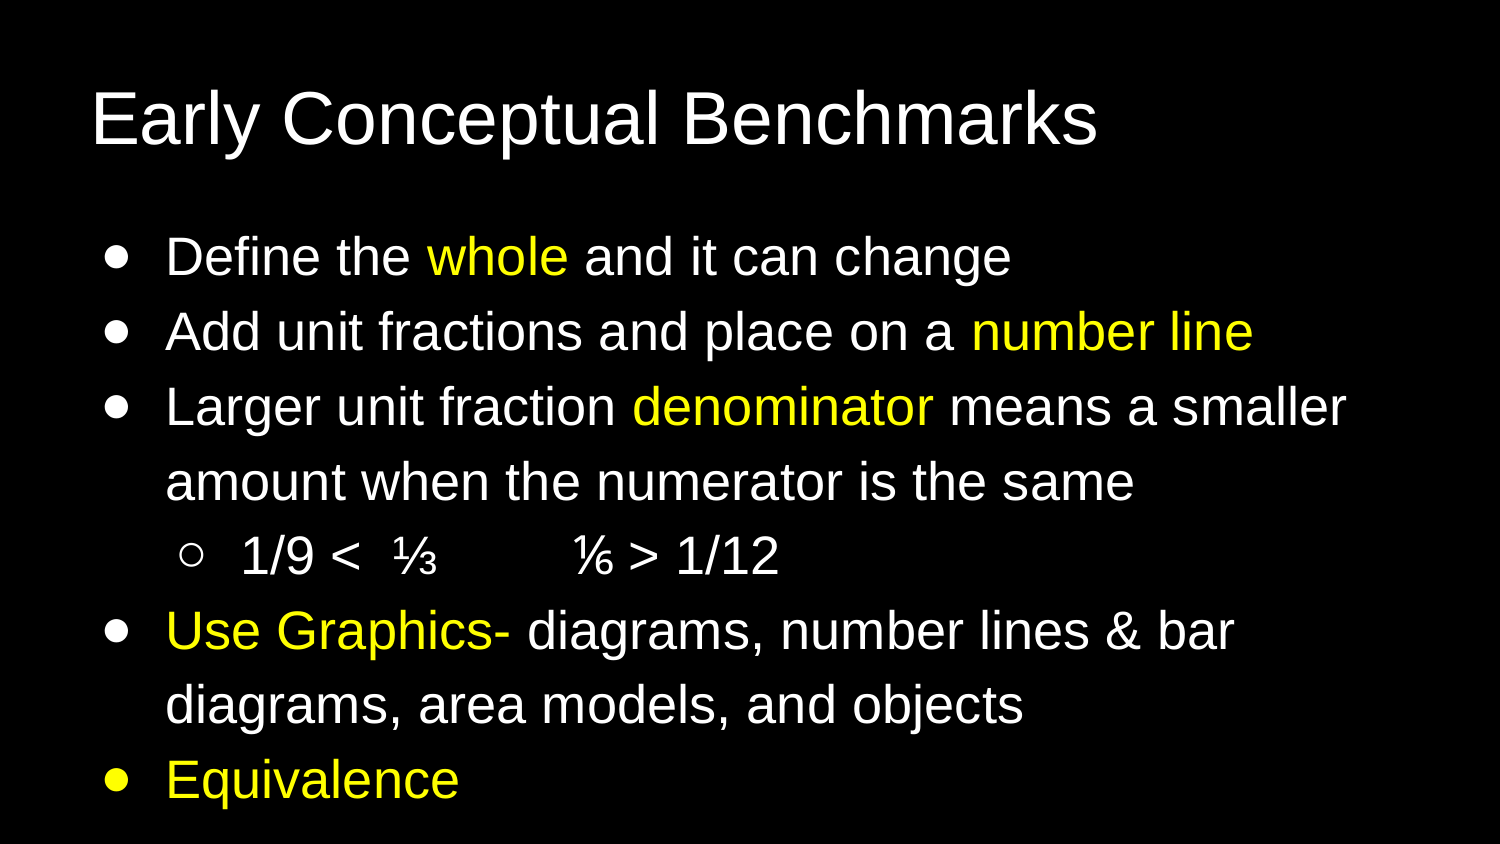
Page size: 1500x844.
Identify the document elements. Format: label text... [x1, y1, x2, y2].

list Define the whole and it can change Add unit fractions and place on a number line Larger unit fraction denominator means a smaller amount when the numerator is the same 1/9 < ⅓ ⅙ > 1/12 Use Graphics- diagrams, number lines & bar diagrams, area models, and objects Equivalence [75, 196, 1425, 808]
title Early Conceptual Benchmarks [75, 33, 1425, 175]
